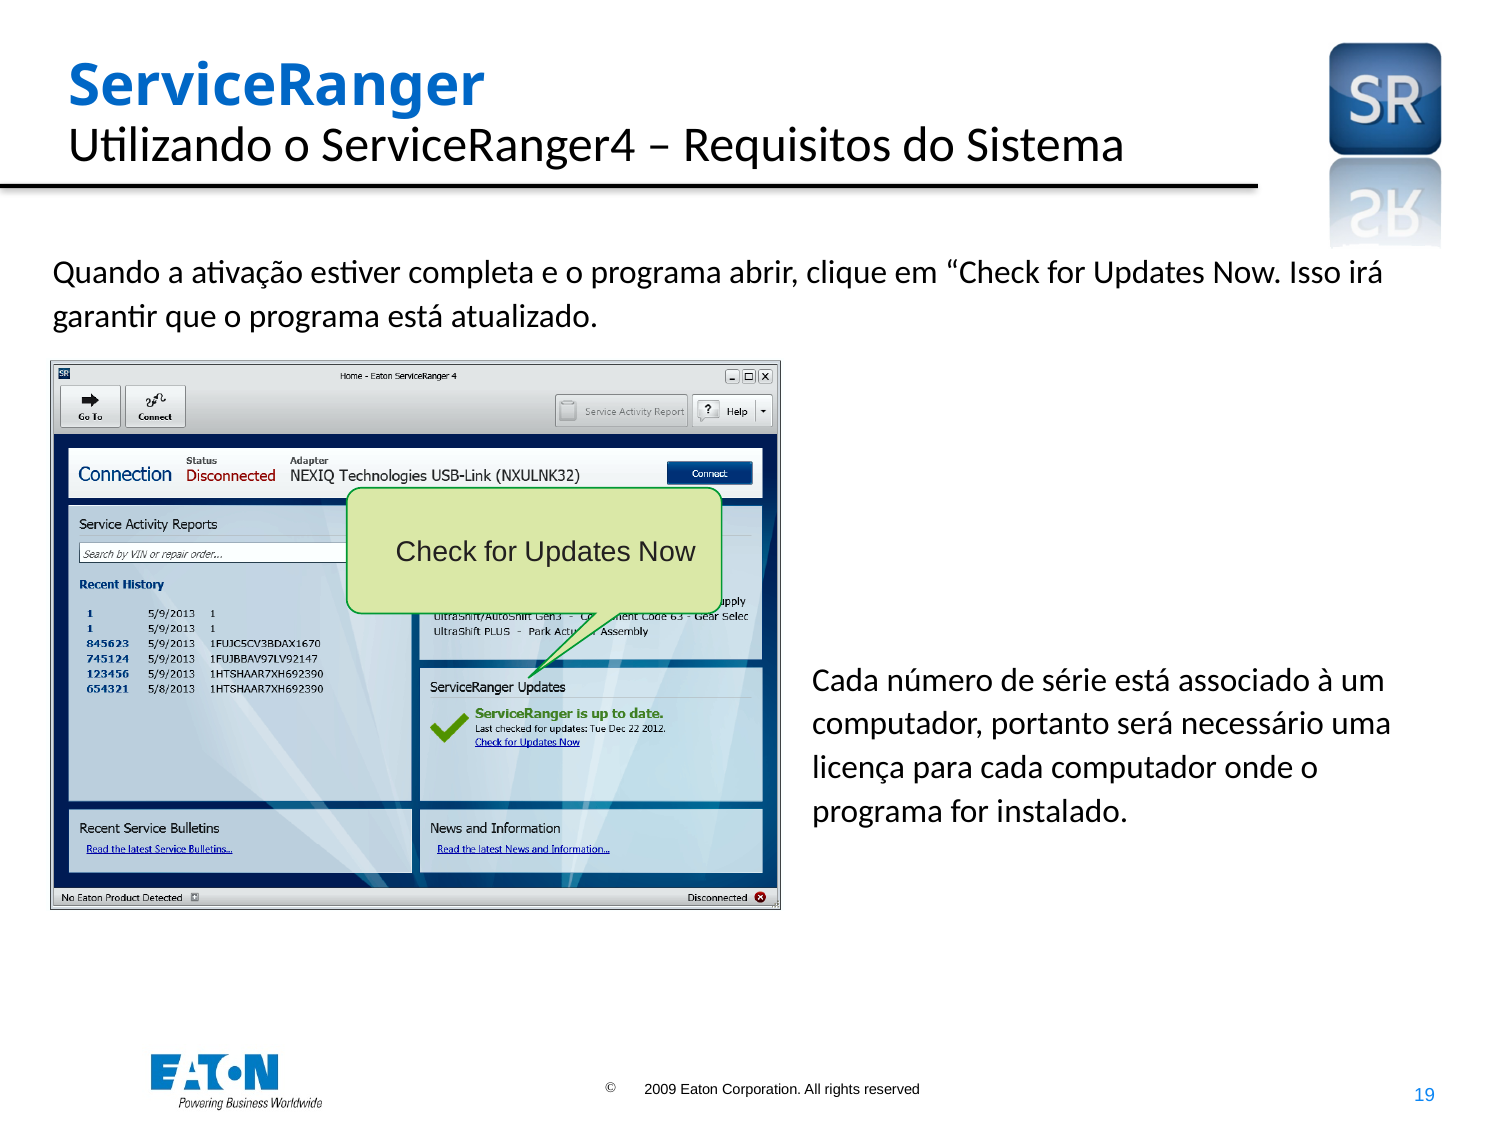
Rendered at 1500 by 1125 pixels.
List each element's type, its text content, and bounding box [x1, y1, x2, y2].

picture [142, 1044, 330, 1118]
picture [44, 356, 787, 914]
title ServiceRanger Utilizando o ServiceRanger4 – Requisitos do Sistema [53, 0, 1354, 180]
text_box Quando a ativação estiver completa e o programa abrir, clique em “Check for Updates Now. Isso irá garantir que o programa está atualizado. [37, 239, 1456, 342]
text_box Cada número de série está associado à um computador, portanto será necessário uma licença para cada computador onde o programa for instalado. [797, 646, 1471, 837]
